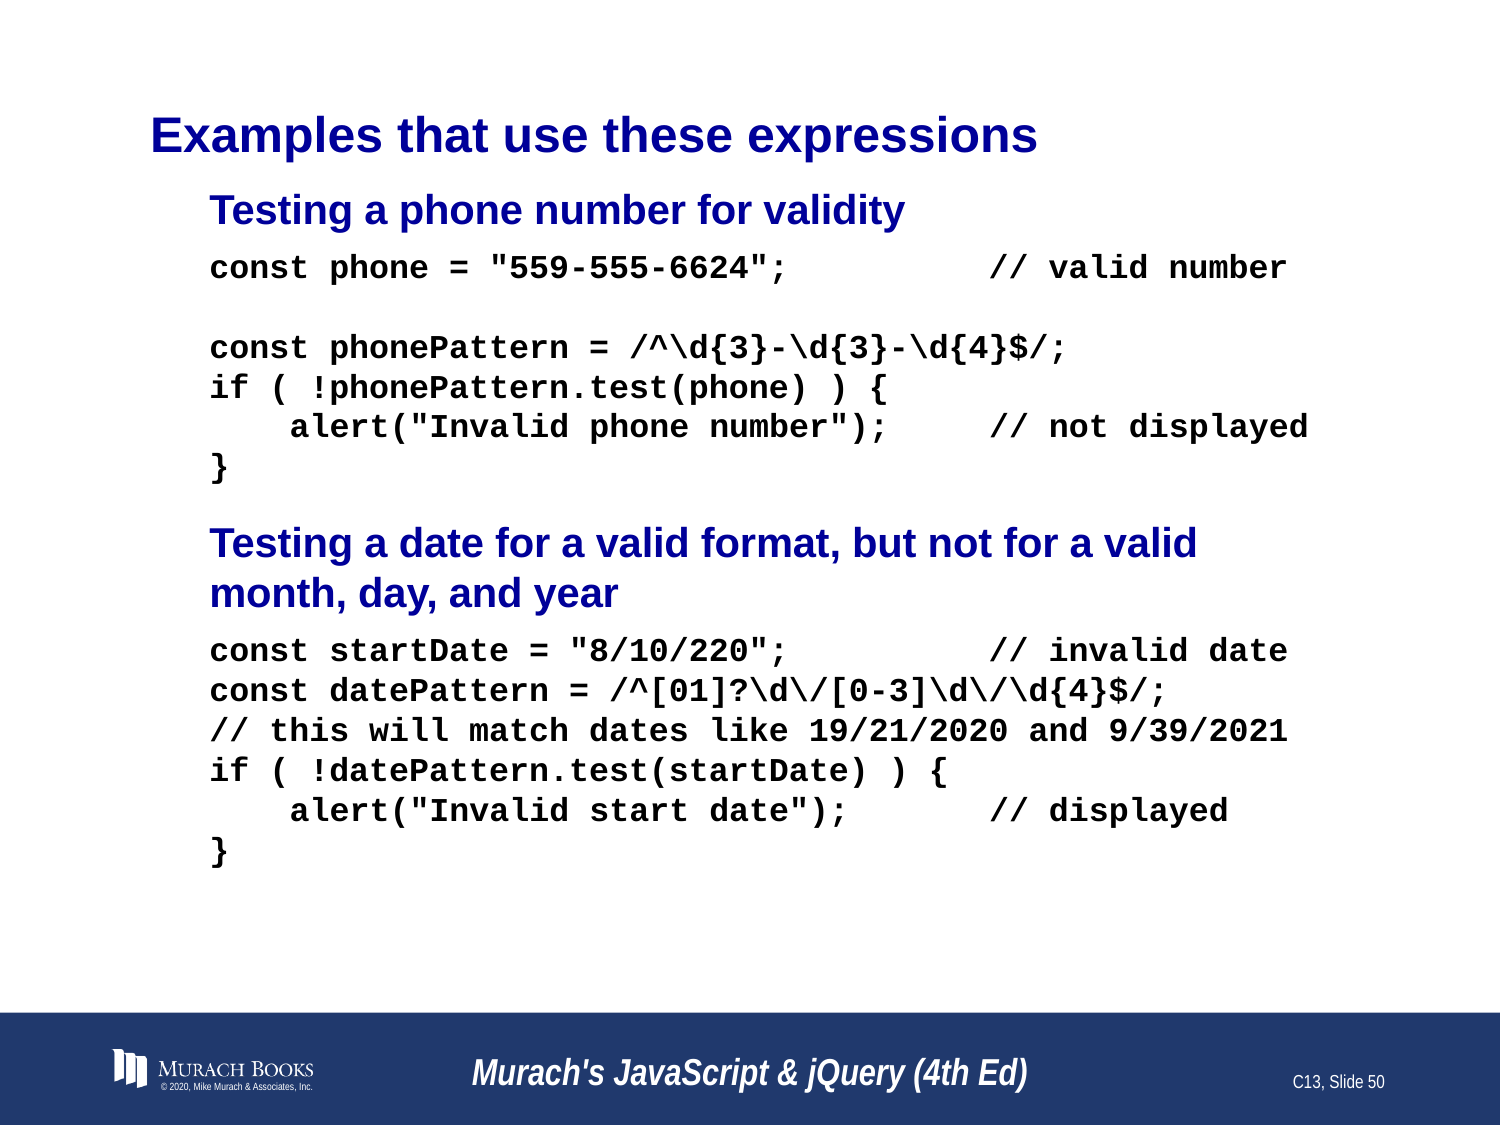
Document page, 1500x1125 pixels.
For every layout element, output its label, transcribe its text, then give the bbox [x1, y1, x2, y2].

footer © 2020, Mike Murach & Associates, Inc. [12, 1025, 463, 1100]
list Testing a phone number for validity const phone = "559-555-6624"; // valid number const phonePattern = /^\d{3}-\d{3}-\d{4}$/; if ( !phonePattern.test(phone) ) { alert("Invalid phone number"); // not displayed } Testing a date for a valid format, but not for a valid month, day, and year const startDate = "8/10/220"; // invalid date const datePattern = /^[01]?\d\/[0-3]\d\/\d{4}$/; // this will match dates like 19/21/2020 and 9/39/2021 if ( !datePattern.test(startDate) ) { alert("Invalid start date"); // displayed } [137, 174, 1350, 975]
slide_number Murach's JavaScript & jQuery (4th Ed) [463, 1025, 1050, 1100]
title Examples that use these expressions [150, 102, 1350, 164]
slide_number C13, Slide 50 [1087, 1025, 1400, 1100]
